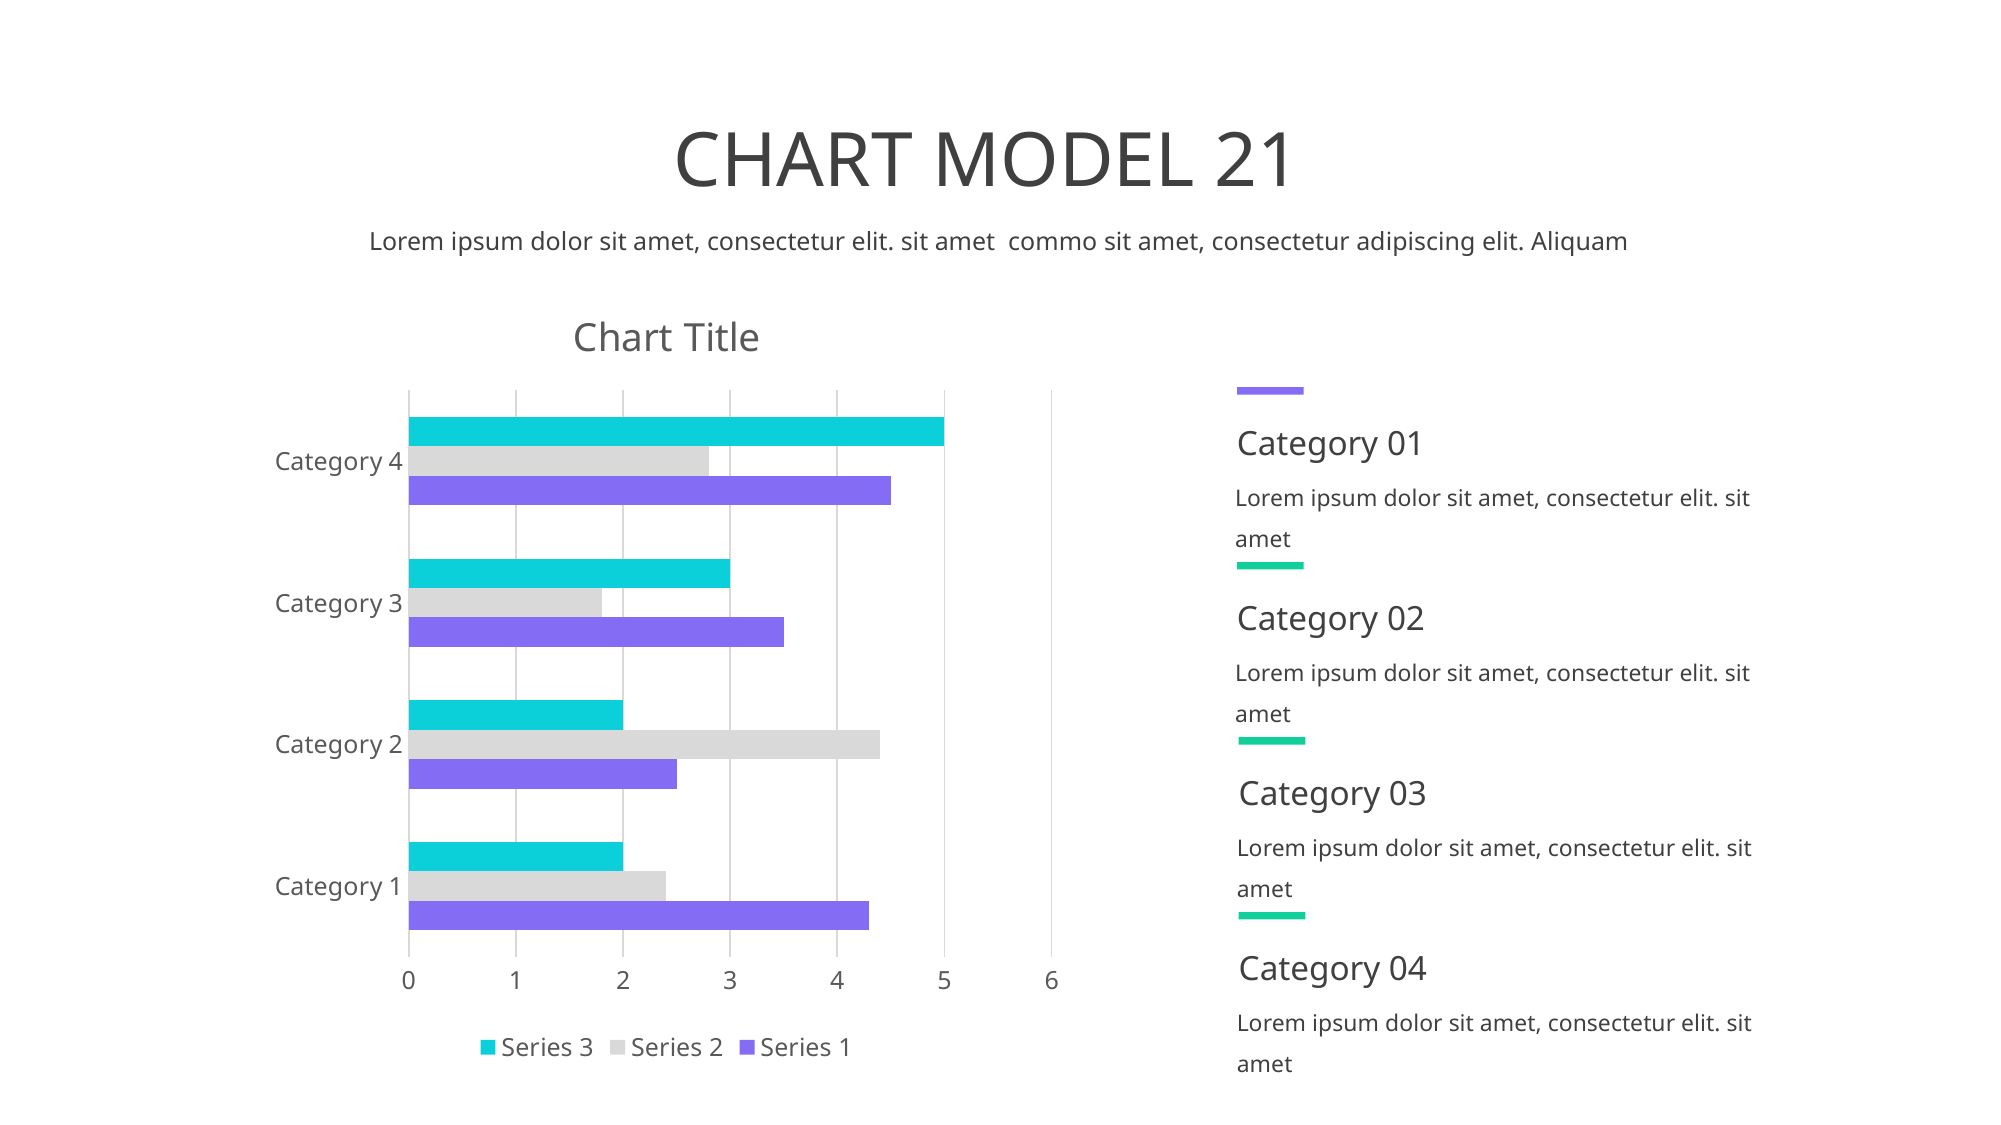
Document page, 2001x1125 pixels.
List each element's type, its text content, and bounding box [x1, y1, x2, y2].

text_box Lorem ipsum dolor sit amet, consectetur elit. sit amet [1220, 637, 1813, 735]
text_box [1236, 386, 1305, 394]
text_box Category 02 [1222, 569, 1569, 637]
chart [258, 273, 1076, 1071]
text_box CHART MODEL 21 [506, 66, 1469, 202]
text_box Category 01 [1222, 394, 1569, 462]
text_box Lorem ipsum dolor sit amet, consectetur elit. sit amet commo sit amet, consectetur adipiscing elit. Aliquam [341, 202, 1659, 263]
text_box Category 03 [1223, 744, 1571, 812]
text_box Lorem ipsum dolor sit amet, consectetur elit. sit amet [1220, 462, 1813, 560]
text_box [1236, 561, 1305, 569]
text_box Lorem ipsum dolor sit amet, consectetur elit. sit amet [1222, 812, 1815, 910]
text_box [1238, 736, 1306, 744]
text_box Category 04 [1223, 919, 1571, 987]
text_box [1238, 911, 1306, 919]
text_box Lorem ipsum dolor sit amet, consectetur elit. sit amet [1222, 987, 1815, 1085]
